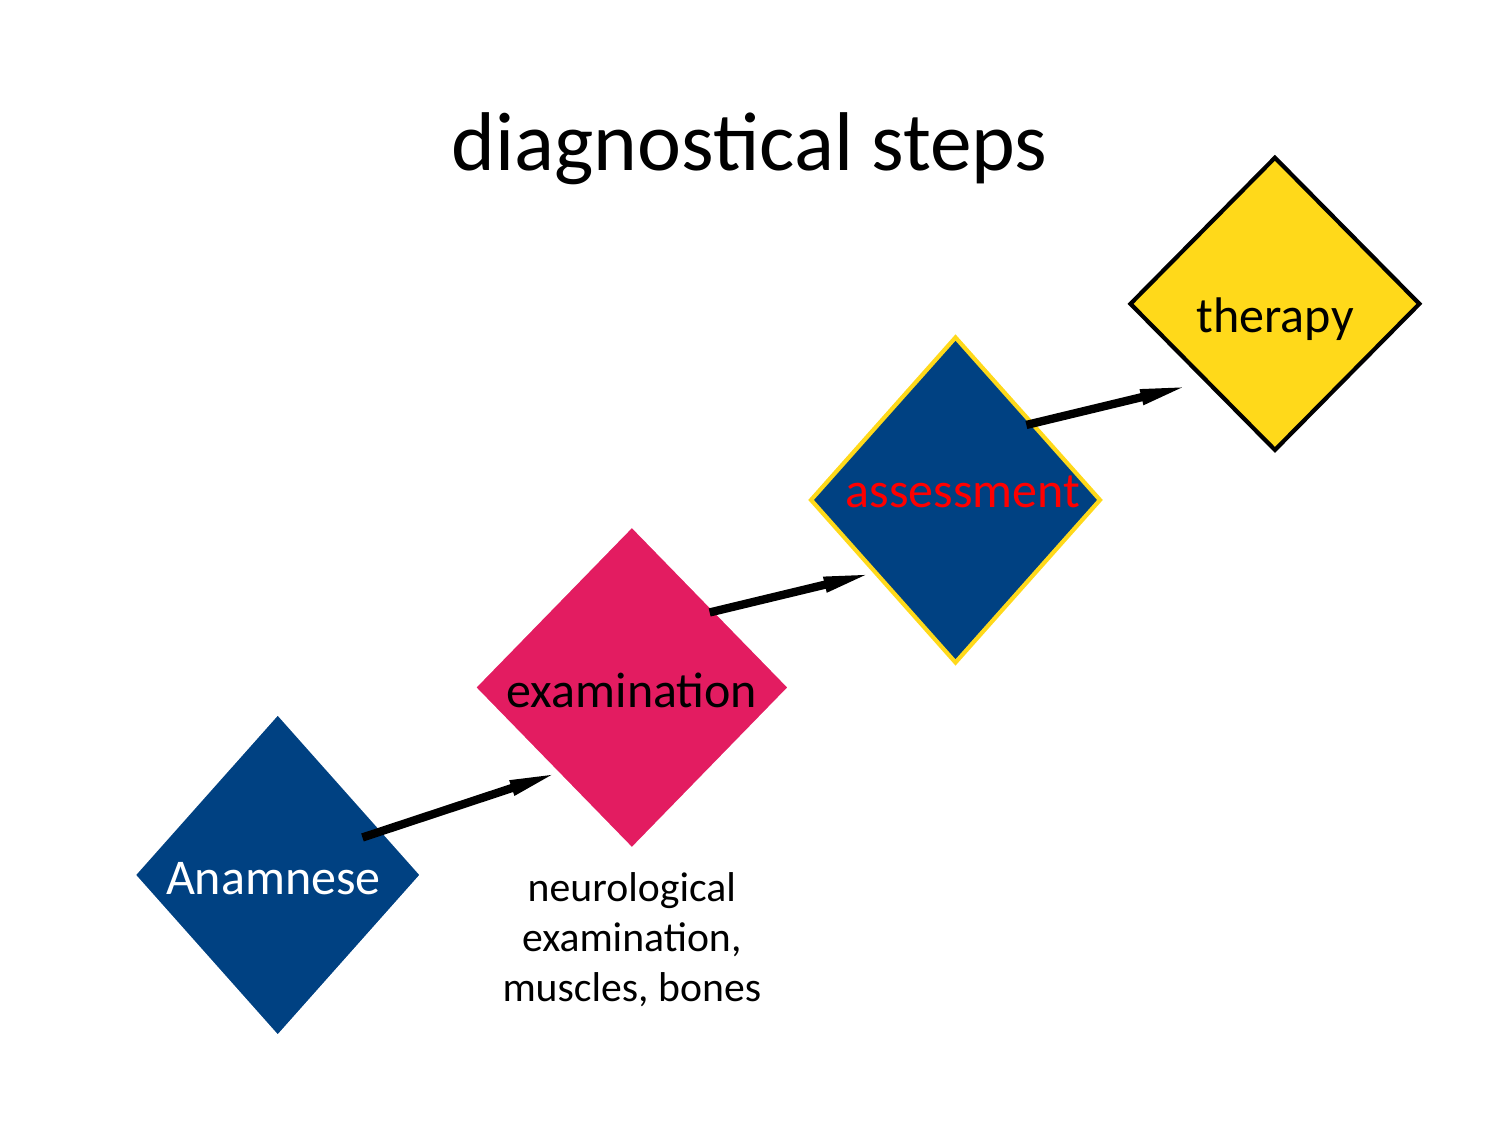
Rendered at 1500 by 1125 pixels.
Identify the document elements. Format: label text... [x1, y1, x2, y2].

text_box [133, 869, 138, 881]
text_box Anamnese [138, 837, 417, 913]
text_box [709, 574, 866, 613]
text_box [1159, 238, 1390, 274]
text_box [1026, 387, 1182, 426]
text_box [368, 831, 389, 837]
text_box [510, 725, 754, 850]
text_box [167, 712, 383, 837]
text_box [856, 337, 1055, 449]
text_box [417, 869, 423, 881]
text_box [511, 525, 753, 649]
text_box neurological examination, muscles, bones [473, 852, 791, 1017]
text_box diagnostical steps [144, 87, 1356, 238]
text_box [1176, 350, 1374, 450]
text_box examination [422, 649, 842, 725]
text_box therapy [1100, 274, 1450, 350]
text_box assessment [744, 449, 1182, 525]
text_box [167, 913, 389, 1038]
text_box [362, 774, 552, 838]
text_box [833, 525, 1078, 663]
